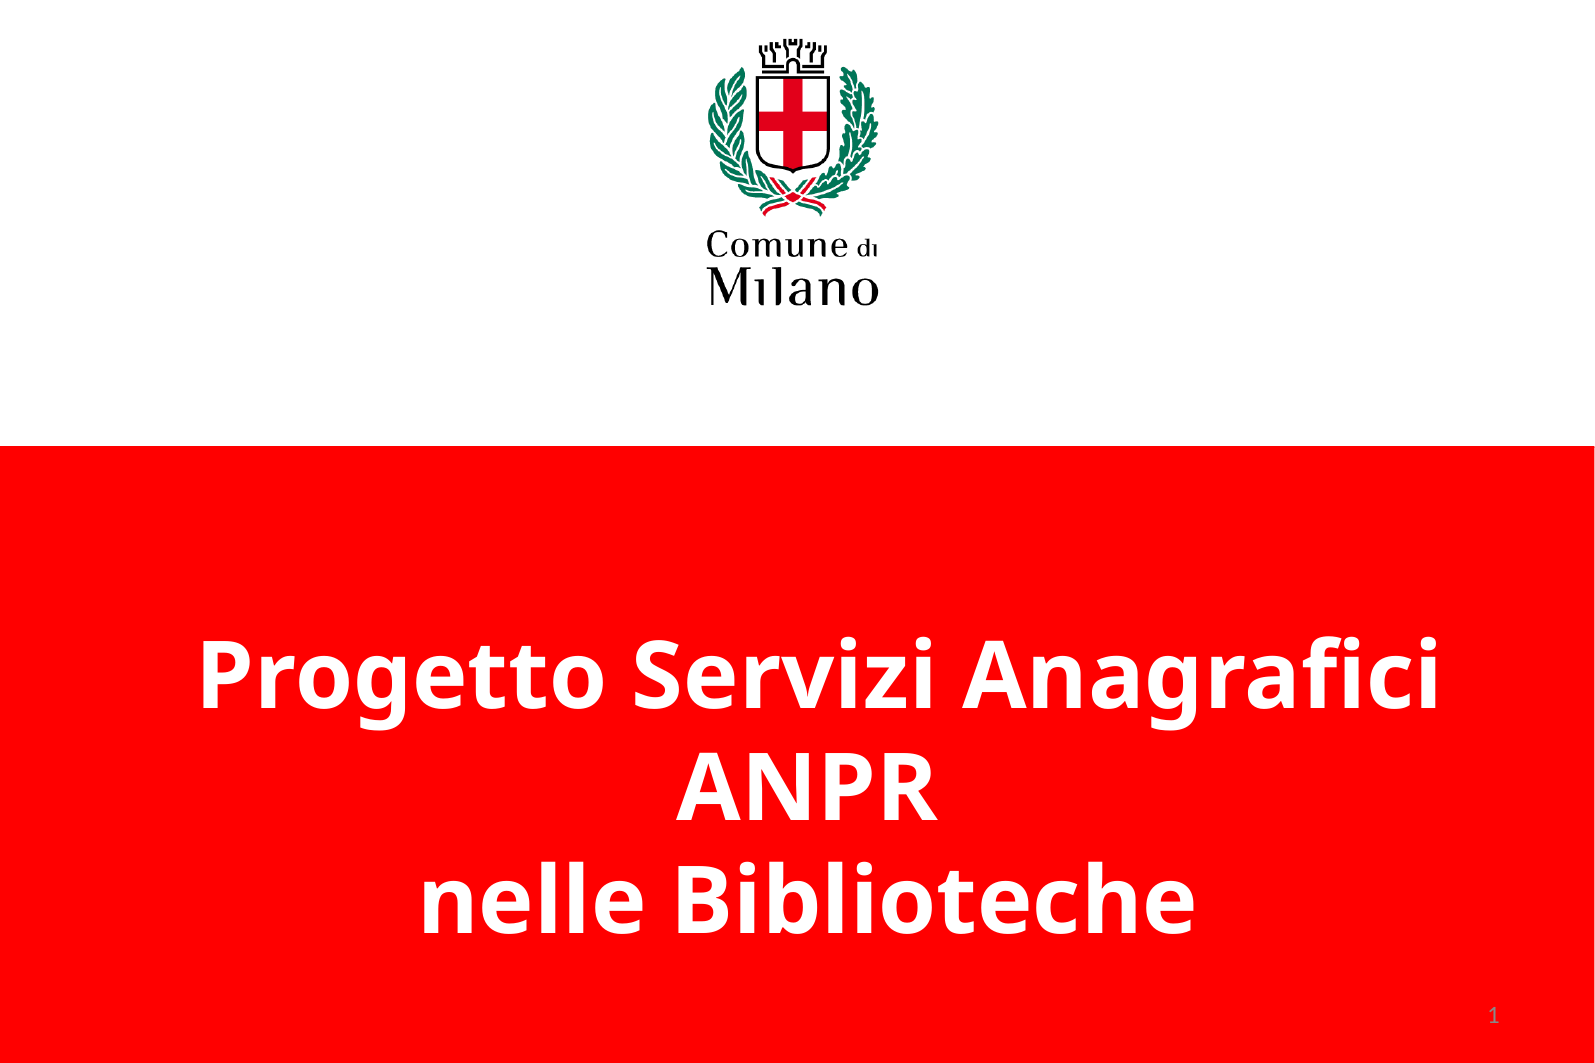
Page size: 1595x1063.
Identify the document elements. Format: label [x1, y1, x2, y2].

picture [588, 0, 1007, 436]
text_box [0, 0, 1595, 1063]
